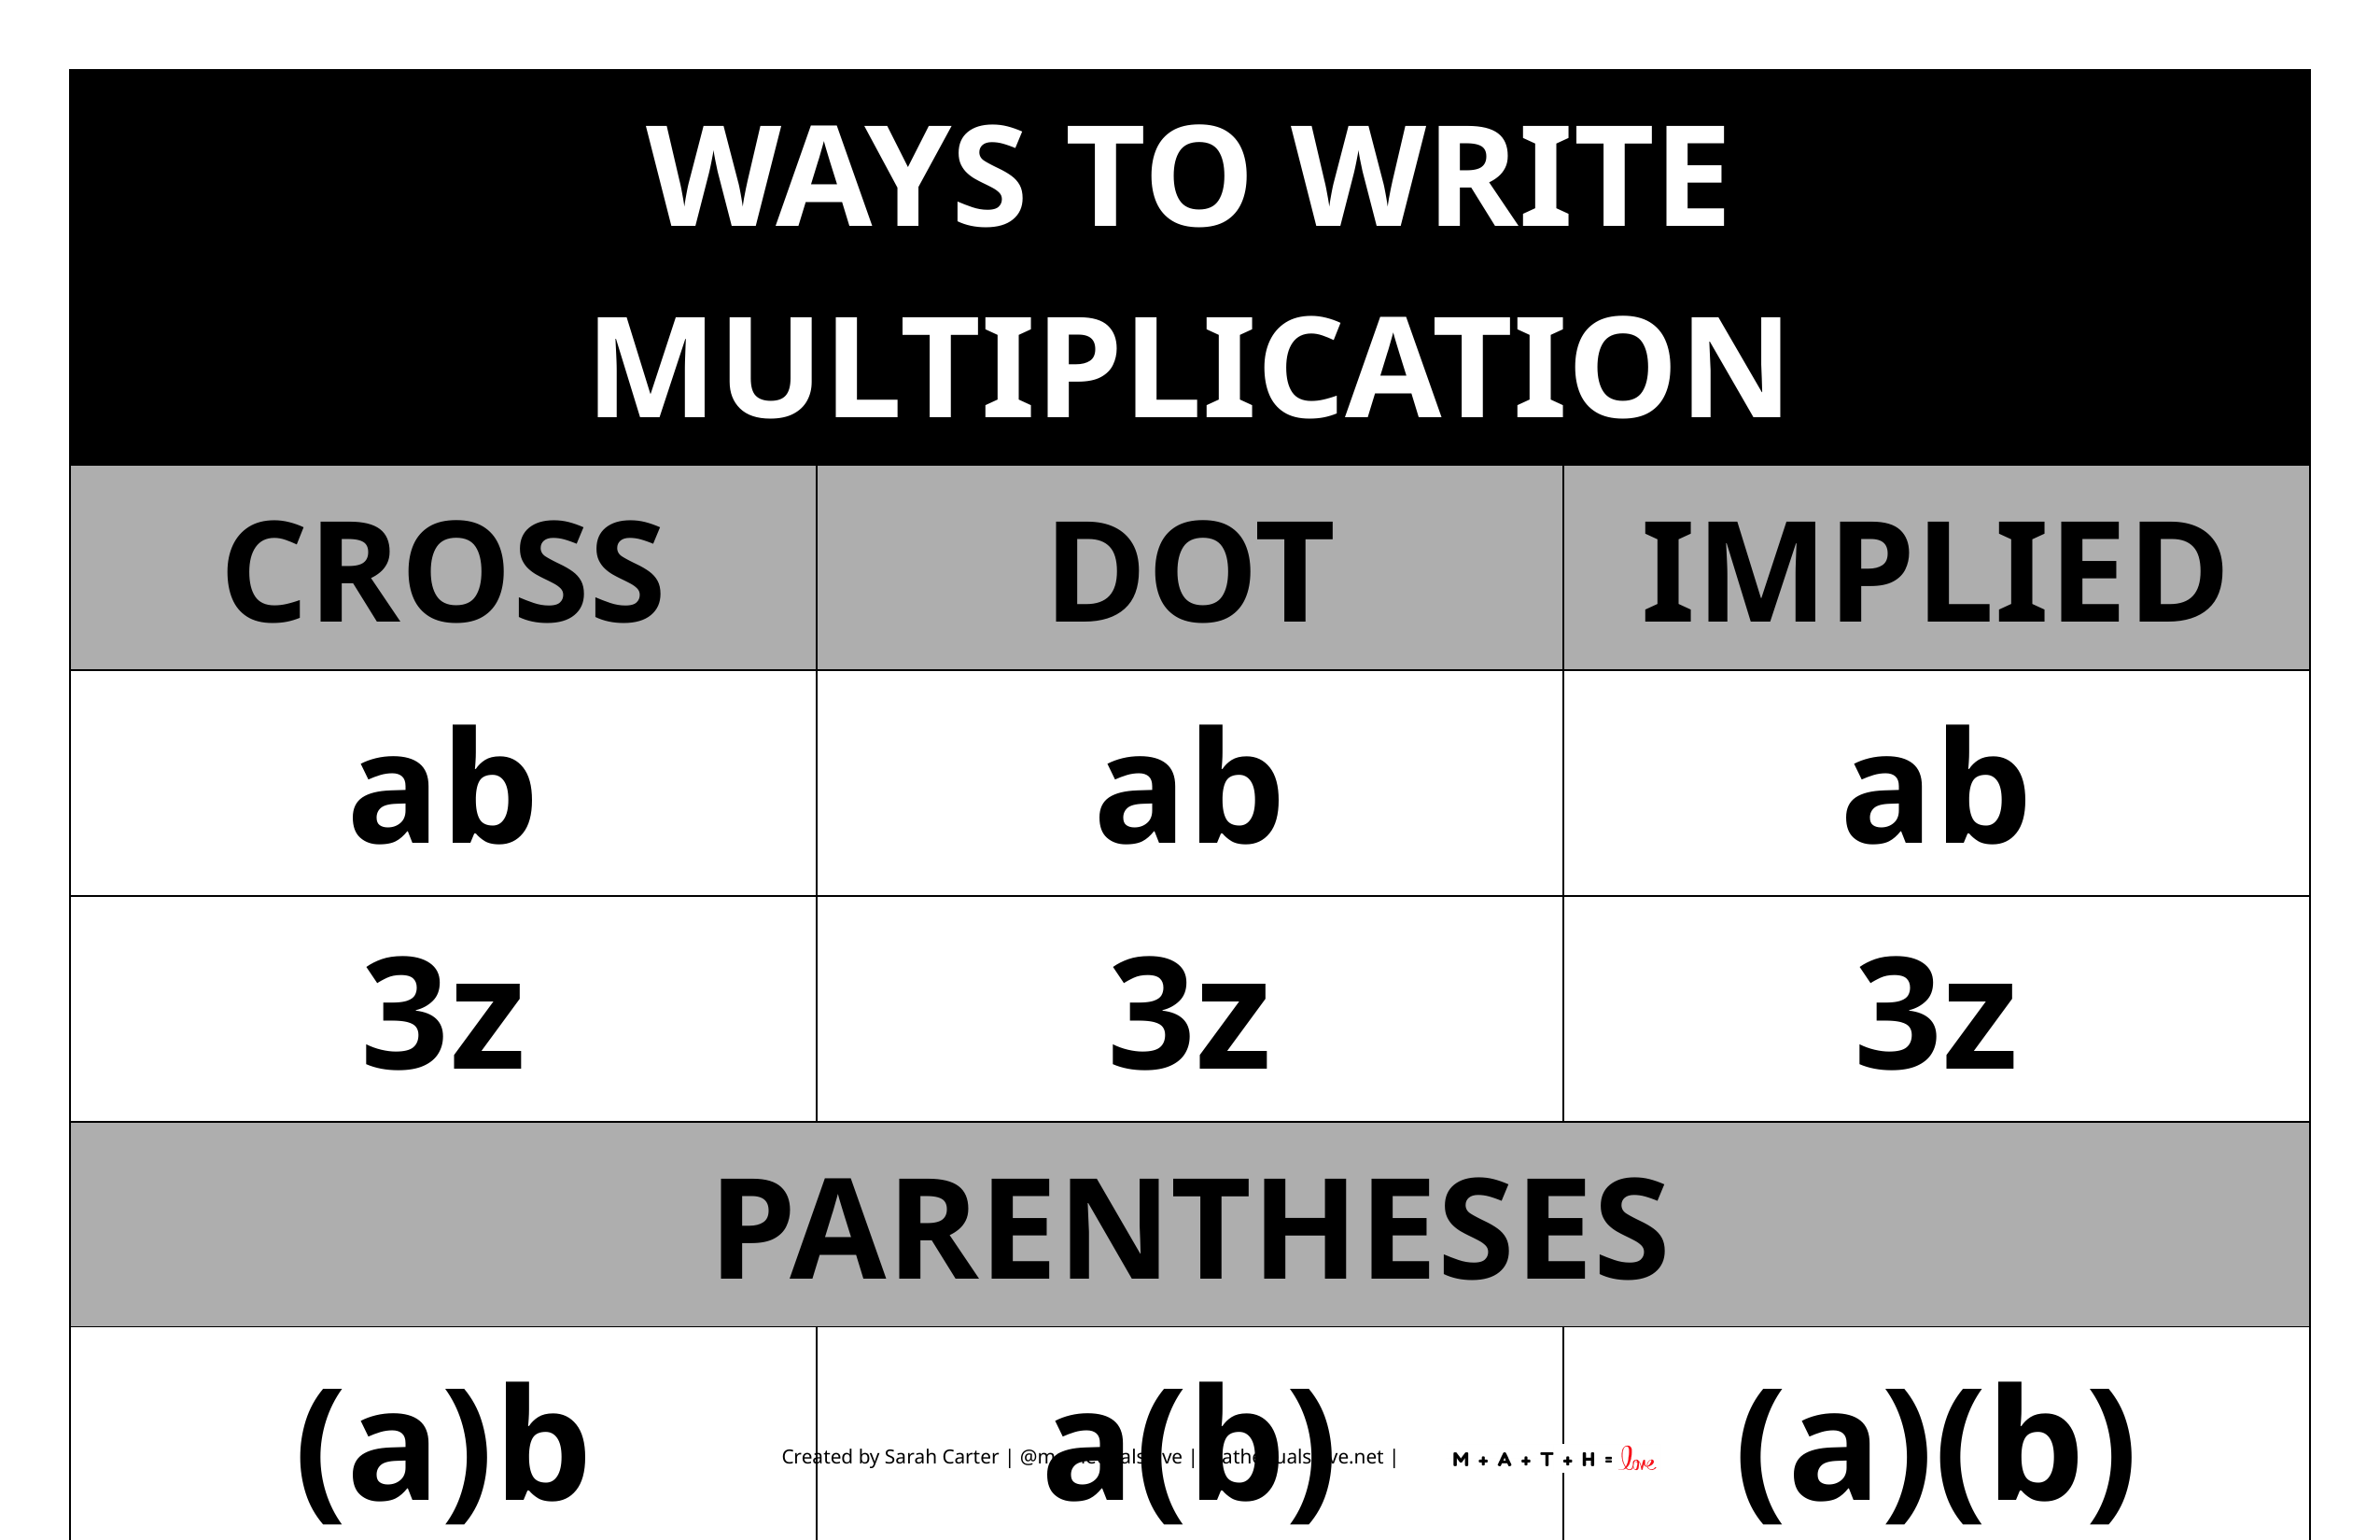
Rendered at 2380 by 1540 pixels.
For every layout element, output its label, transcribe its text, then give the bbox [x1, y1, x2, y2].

text_box Created by Sarah Carter | @mathequalslove | mathequalslove.net | [767, 1437, 1989, 1476]
picture [1445, 1443, 1662, 1473]
